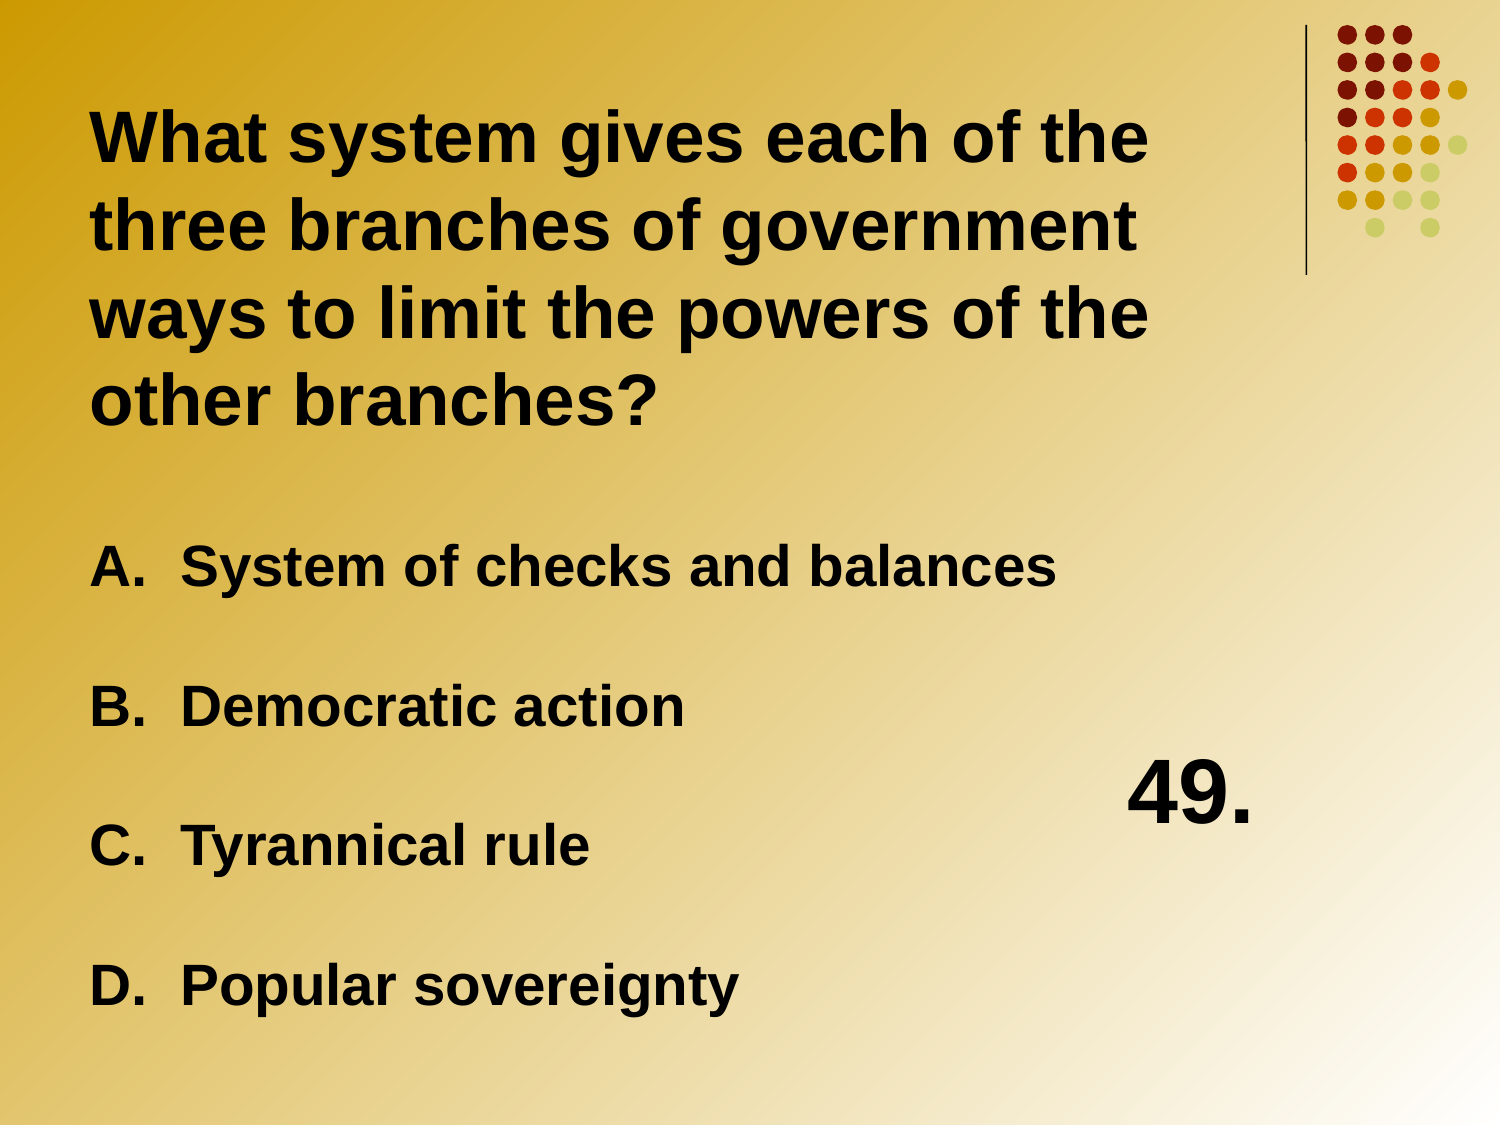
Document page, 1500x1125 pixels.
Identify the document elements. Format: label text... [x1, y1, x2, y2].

text_box 49. [1112, 724, 1300, 850]
text_box What system gives each of the three branches of government ways to limit the powers of the other branches? A. System of checks and balances B. Democratic action C. Tyrannical rule D. Popular sovereignty [75, 812, 1313, 1025]
